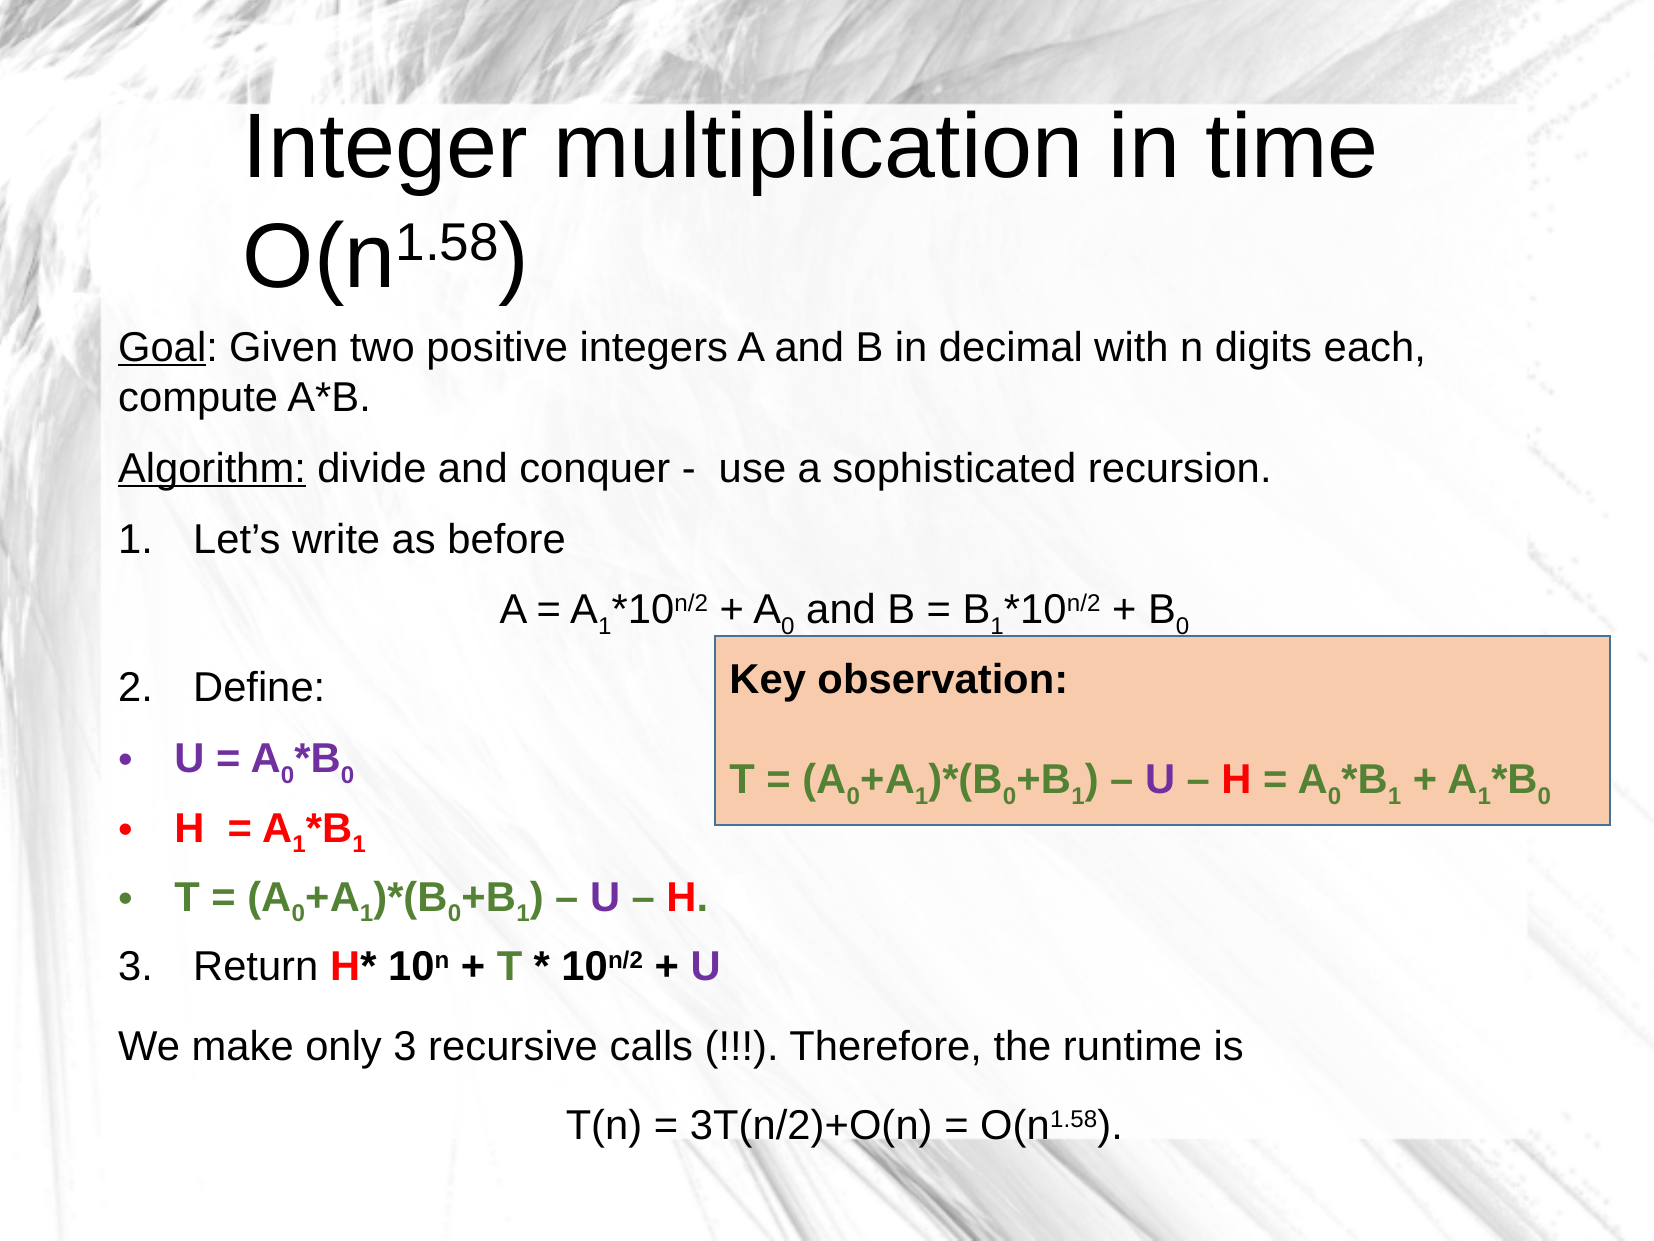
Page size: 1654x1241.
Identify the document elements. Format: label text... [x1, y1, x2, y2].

list Goal: Given two positive integers A and B in decimal with n digits each, compute A*B. Algorithm: divide and conquer - use a sophisticated recursion. Let’s write as before A = A1*10n/2 + A0 and B = B1*10n/2 + B0 Define: U = A0*B0 H = A1*B1 T = (A0+A1)*(B0+B1) – U – H. Return H* 10n + T * 10n/2 + U We make only 3 recursive calls (!!!). Therefore, the runtime is T(n) = 3T(n/2)+O(n) = O(n1.58). [118, 319, 1571, 1102]
text_box Key observation: T = (A0+A1)*(B0+B1) – U – H = A0*B1 + A1*B0 [714, 635, 1611, 825]
picture [0, 0, 1654, 1241]
title Integer multiplication in time O(n1.58) [118, 112, 1506, 281]
